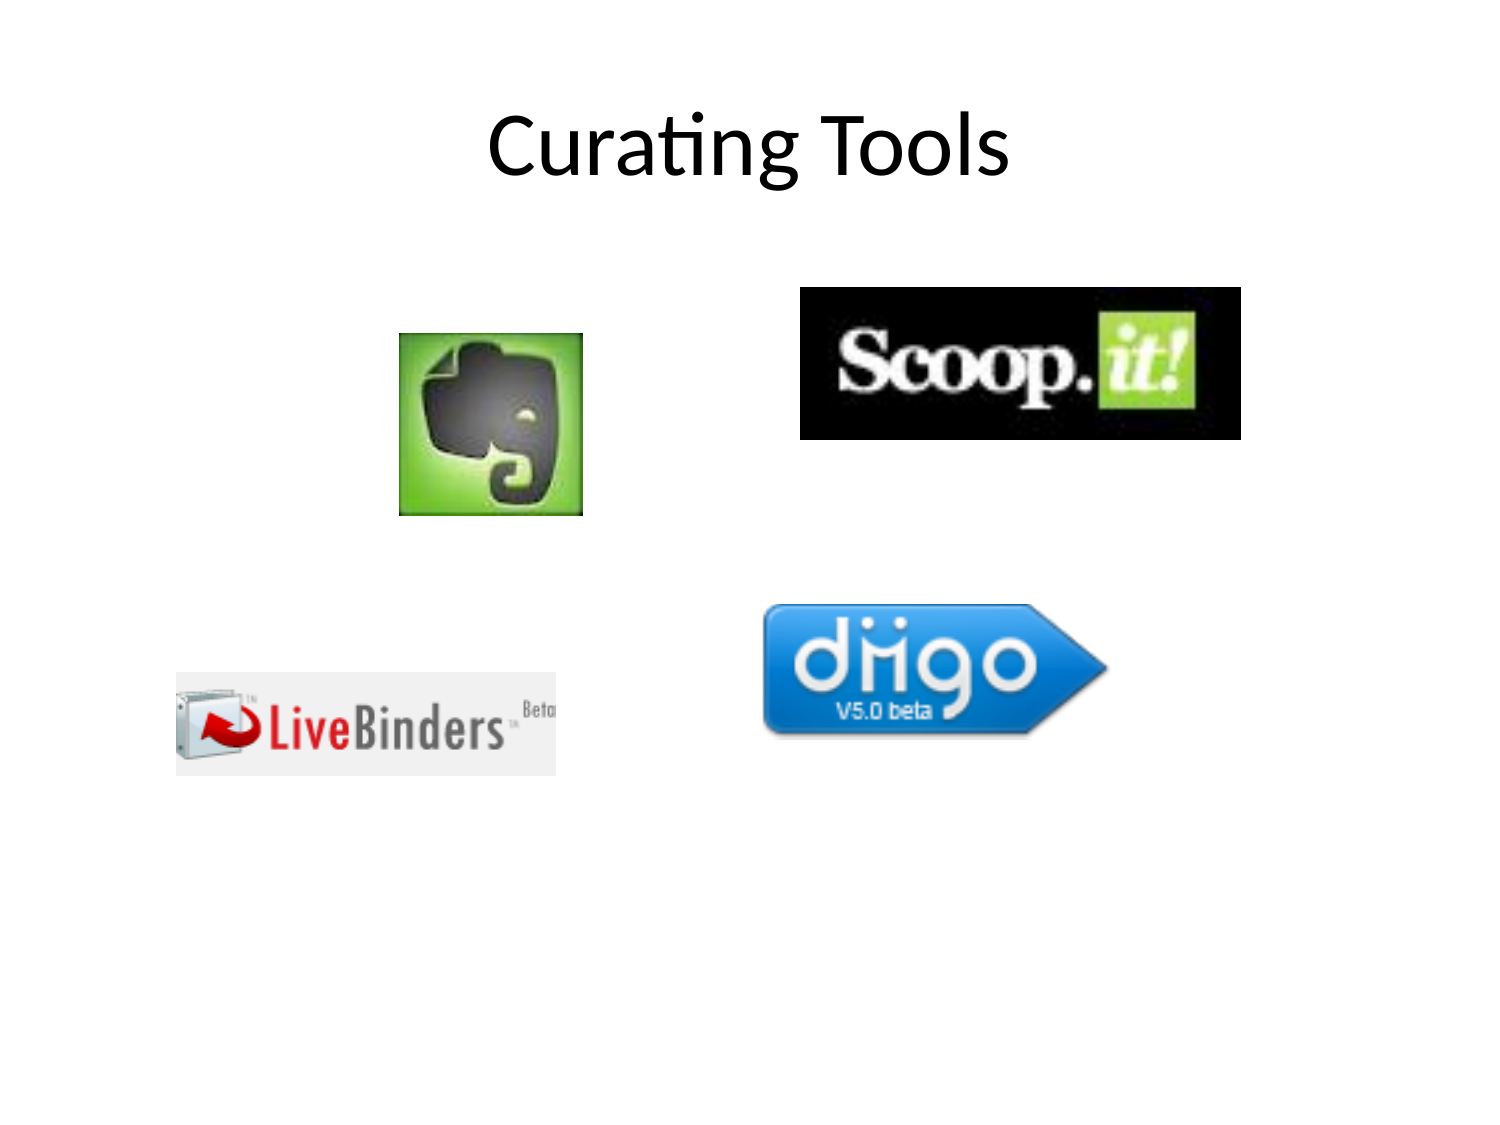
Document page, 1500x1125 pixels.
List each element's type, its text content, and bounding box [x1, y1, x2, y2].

picture [176, 671, 556, 776]
picture [762, 604, 1113, 740]
picture [399, 332, 583, 516]
title Curating Tools [75, 45, 1425, 233]
picture [799, 287, 1241, 440]
